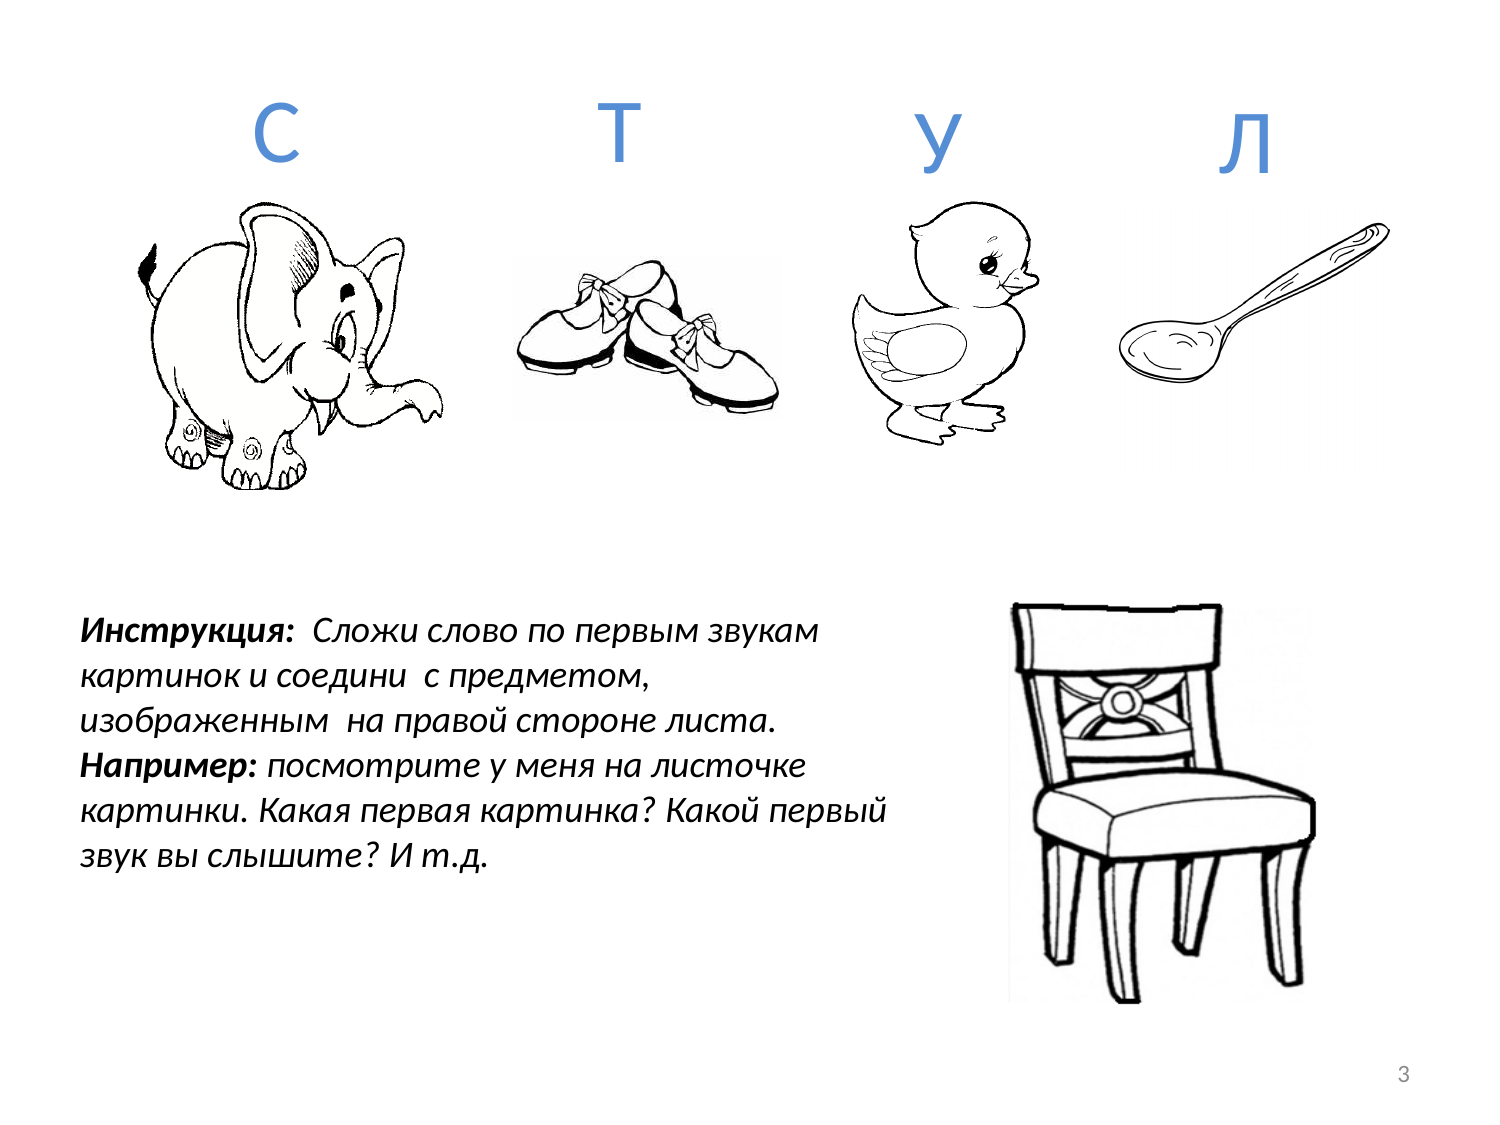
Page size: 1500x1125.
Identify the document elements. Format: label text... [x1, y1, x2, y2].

text_box У [865, 87, 1012, 187]
picture [513, 195, 783, 476]
text_box Т [546, 75, 693, 175]
slide_number 3 [1074, 1042, 1425, 1103]
picture [844, 195, 1049, 458]
picture [950, 562, 1389, 1012]
picture [1115, 207, 1392, 474]
text_box Инструкция: Сложи слово по первым звукам картинок и соедини с предметом, изображенным на правой стороне листа. Например: посмотрите у меня на листочке картинки. Какая первая картинка? Какой первый звук вы слышите? И т.д. [64, 597, 904, 883]
text_box Л [1173, 87, 1320, 187]
picture [135, 196, 444, 491]
text_box С [204, 75, 351, 175]
